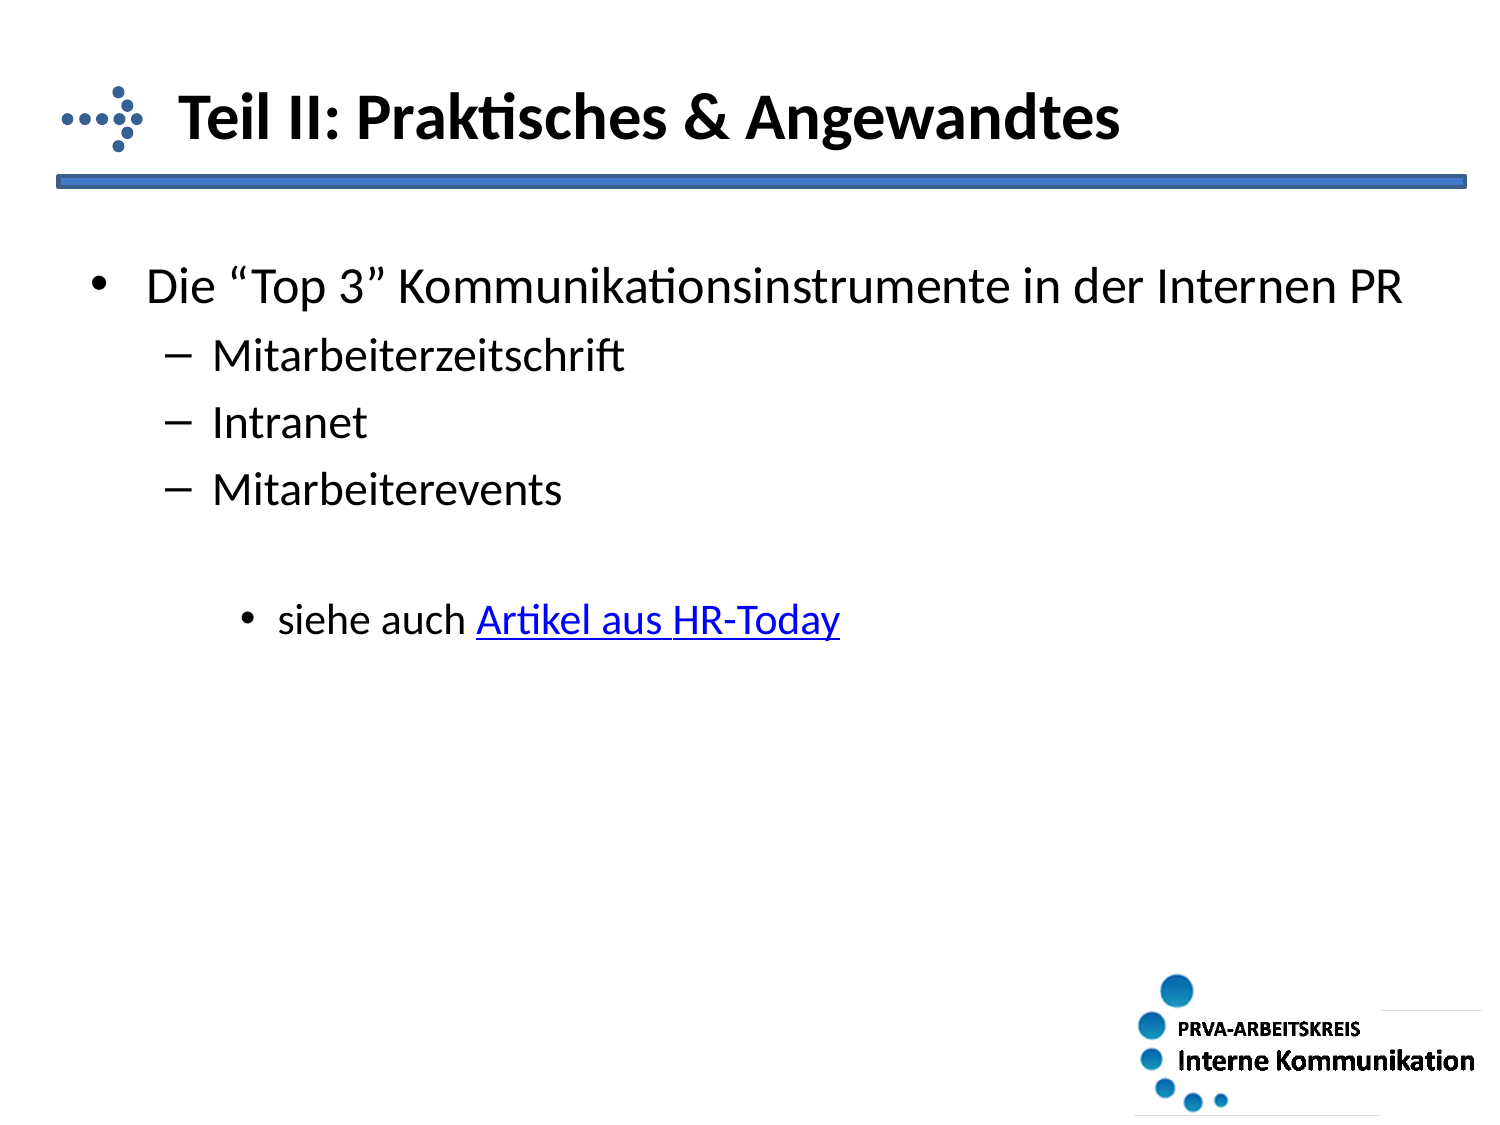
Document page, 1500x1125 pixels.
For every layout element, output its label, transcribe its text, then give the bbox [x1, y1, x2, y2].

list Die “Top 3” Kommunikationsinstrumente in der Internen PR Mitarbeiterzeitschrift Intranet Mitarbeiterevents siehe auch Artikel aus HR-Today [75, 243, 1425, 823]
title Teil II: Praktisches & Angewandtes [164, 54, 1378, 171]
picture [1133, 970, 1494, 1116]
